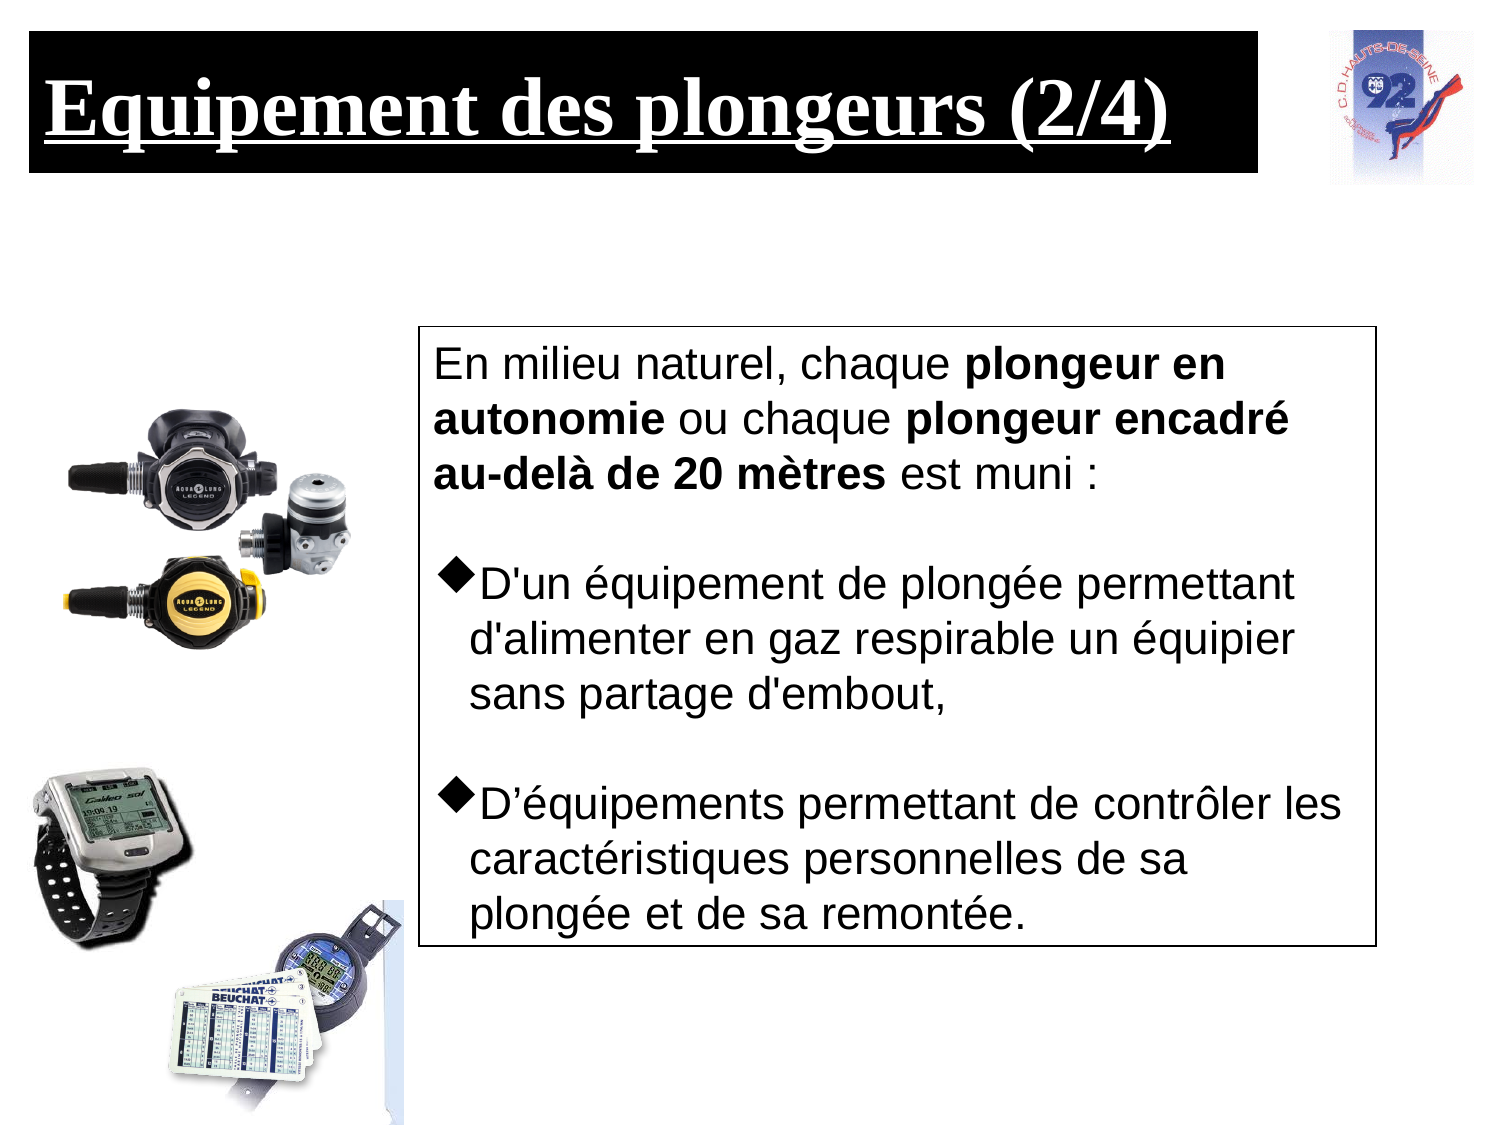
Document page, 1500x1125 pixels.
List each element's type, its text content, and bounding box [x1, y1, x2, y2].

picture [62, 383, 359, 680]
picture [5, 747, 404, 1125]
title Equipement des plongeurs (2/4) [29, 31, 1258, 173]
text_box En milieu naturel, chaque plongeur en autonomie ou chaque plongeur encadré au-delà de 20 mètres est muni : D'un équipement de plongée permettant d'alimenter en gaz respirable un équipier sans partage d'embout, D’équipements permettant de contrôler les caractéristiques personnelles de sa plongée et de sa remontée. [419, 326, 1376, 946]
picture [1328, 30, 1474, 185]
